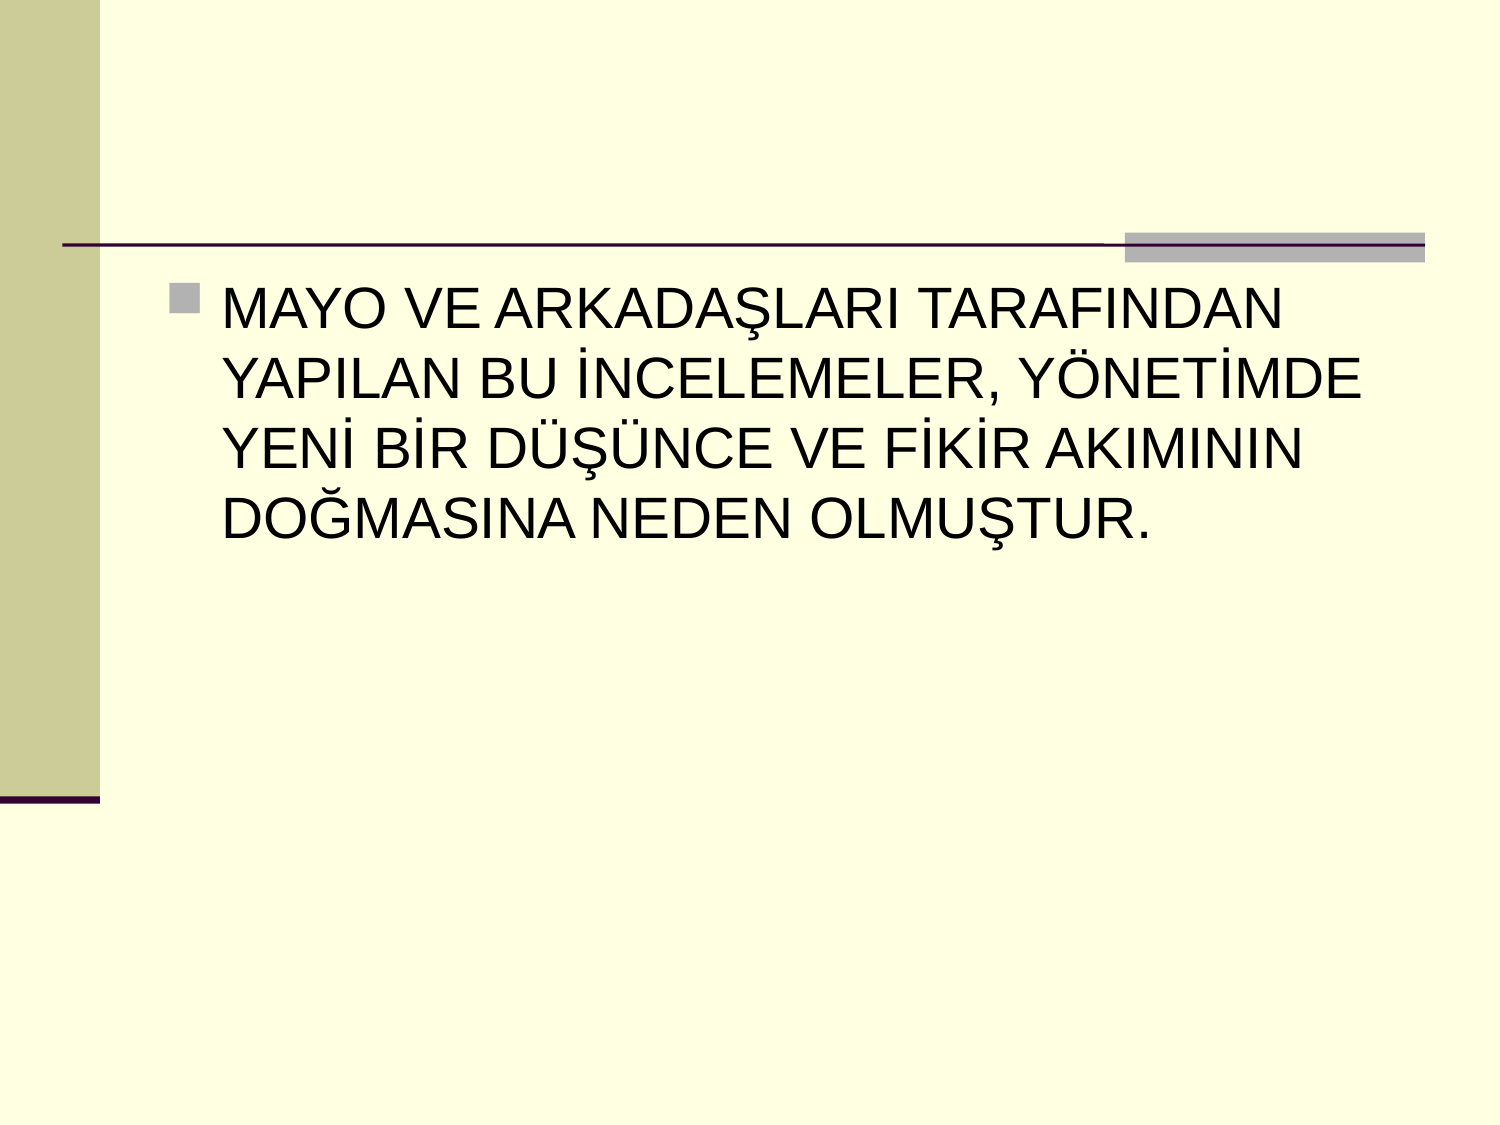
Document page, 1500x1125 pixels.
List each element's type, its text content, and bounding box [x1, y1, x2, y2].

list MAYO VE ARKADAŞLARI TARAFINDAN YAPILAN BU İNCELEMELER, YÖNETİMDE YENİ BİR DÜŞÜNCE VE FİKİR AKIMININ DOĞMASINA NEDEN OLMUŞTUR. [149, 262, 1426, 1006]
